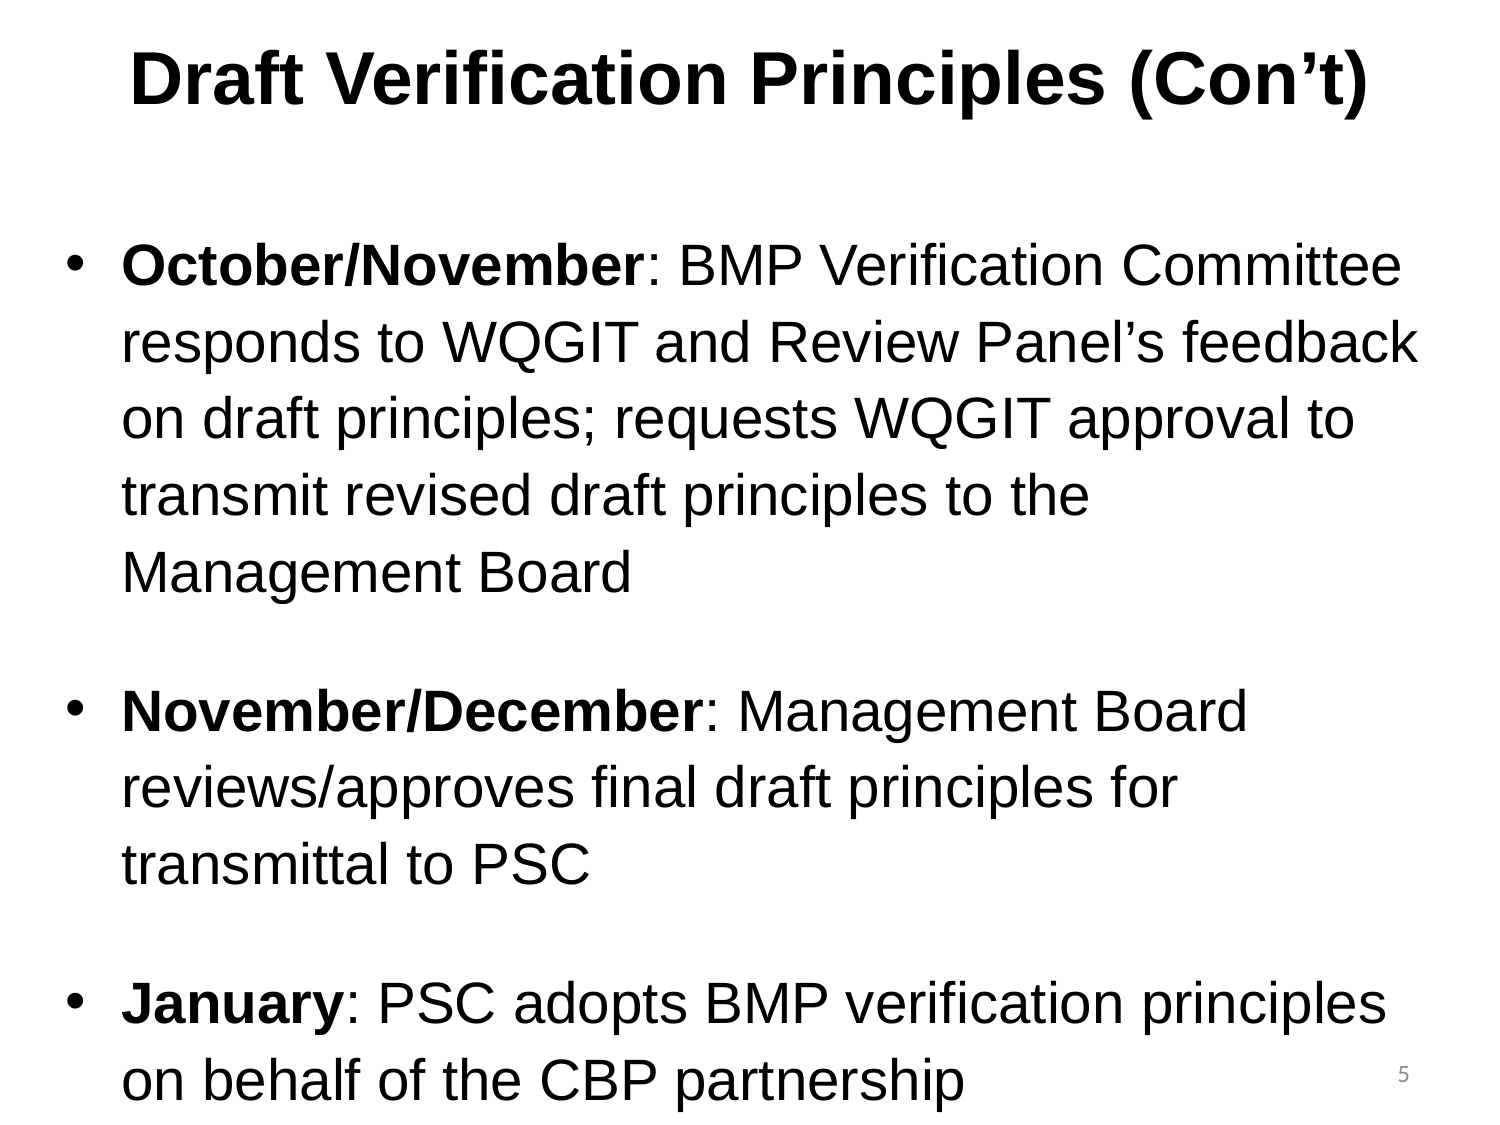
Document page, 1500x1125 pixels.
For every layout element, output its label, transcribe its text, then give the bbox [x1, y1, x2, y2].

title Draft Verification Principles (Con’t) [75, 0, 1425, 150]
list October/November: BMP Verification Committee responds to WQGIT and Review Panel’s feedback on draft principles; requests WQGIT approval to transmit revised draft principles to the Management Board November/December: Management Board reviews/approves final draft principles for transmittal to PSC January: PSC adopts BMP verification principles on behalf of the CBP partnership [50, 212, 1438, 1125]
slide_number 5 [1074, 1042, 1425, 1103]
